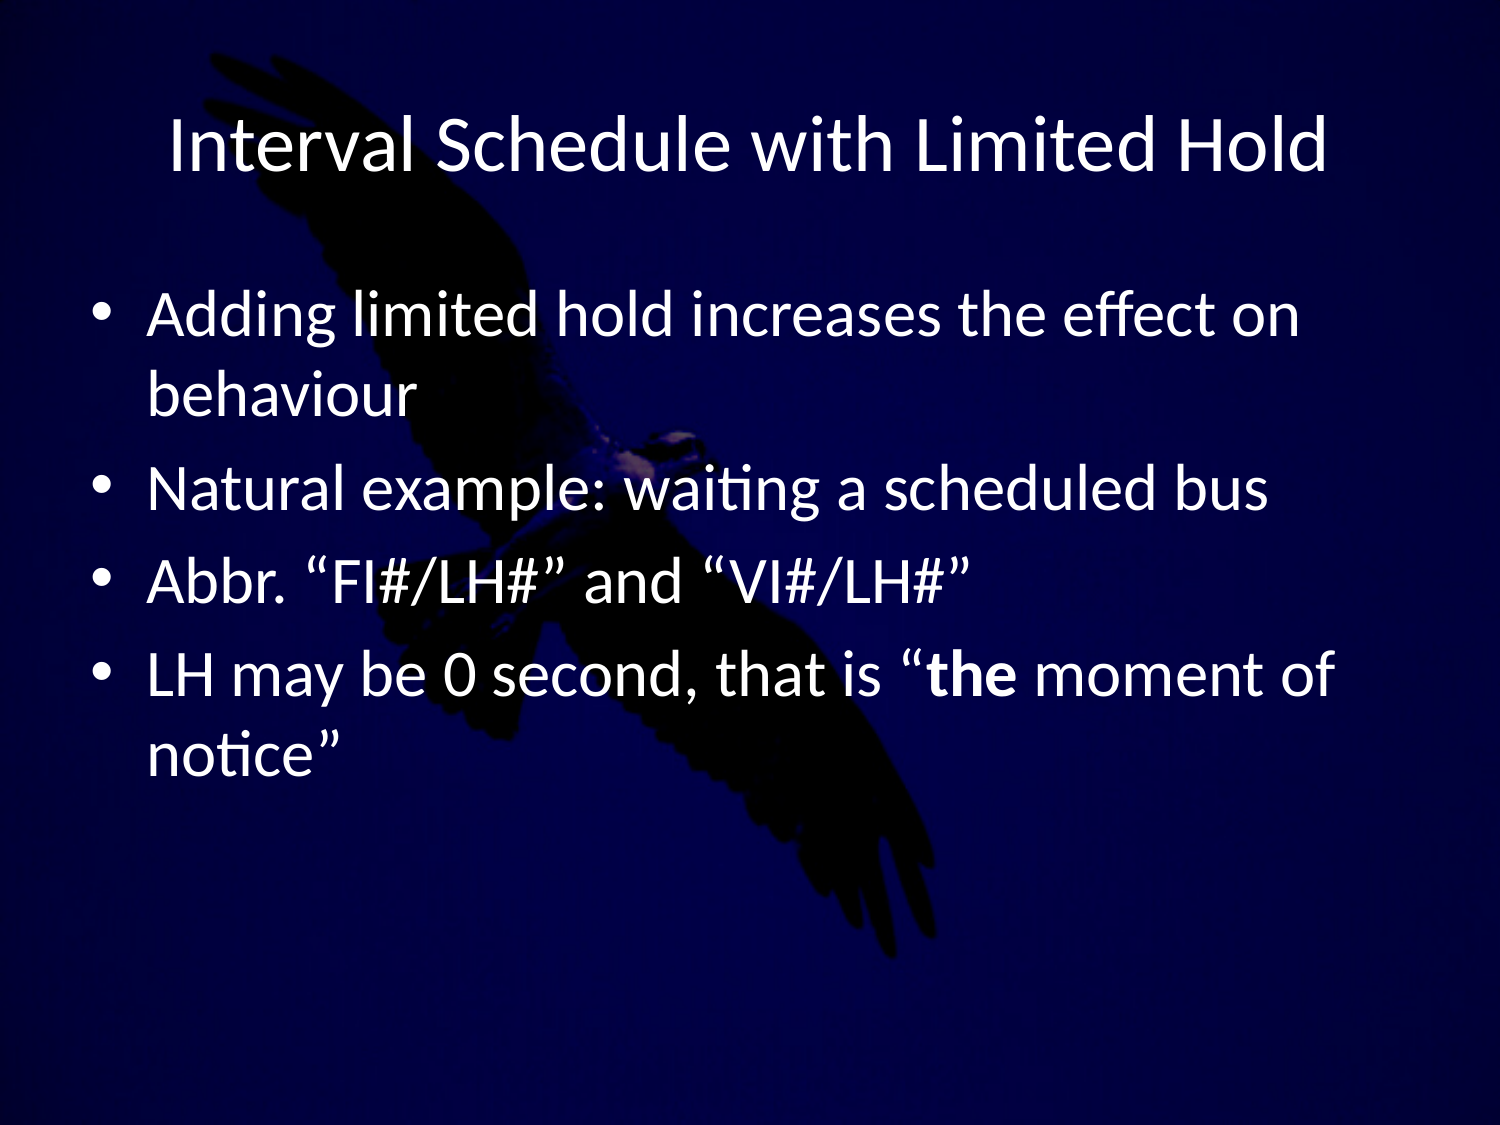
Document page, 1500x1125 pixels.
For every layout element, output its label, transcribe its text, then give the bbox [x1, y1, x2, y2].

picture [0, 0, 1500, 1125]
title Interval Schedule with Limited Hold [75, 45, 1425, 233]
list Adding limited hold increases the effect on behaviour Natural example: waiting a scheduled bus Abbr. “FI#/LH#” and “VI#/LH#” LH may be 0 second, that is “the moment of notice” [75, 262, 1425, 1005]
